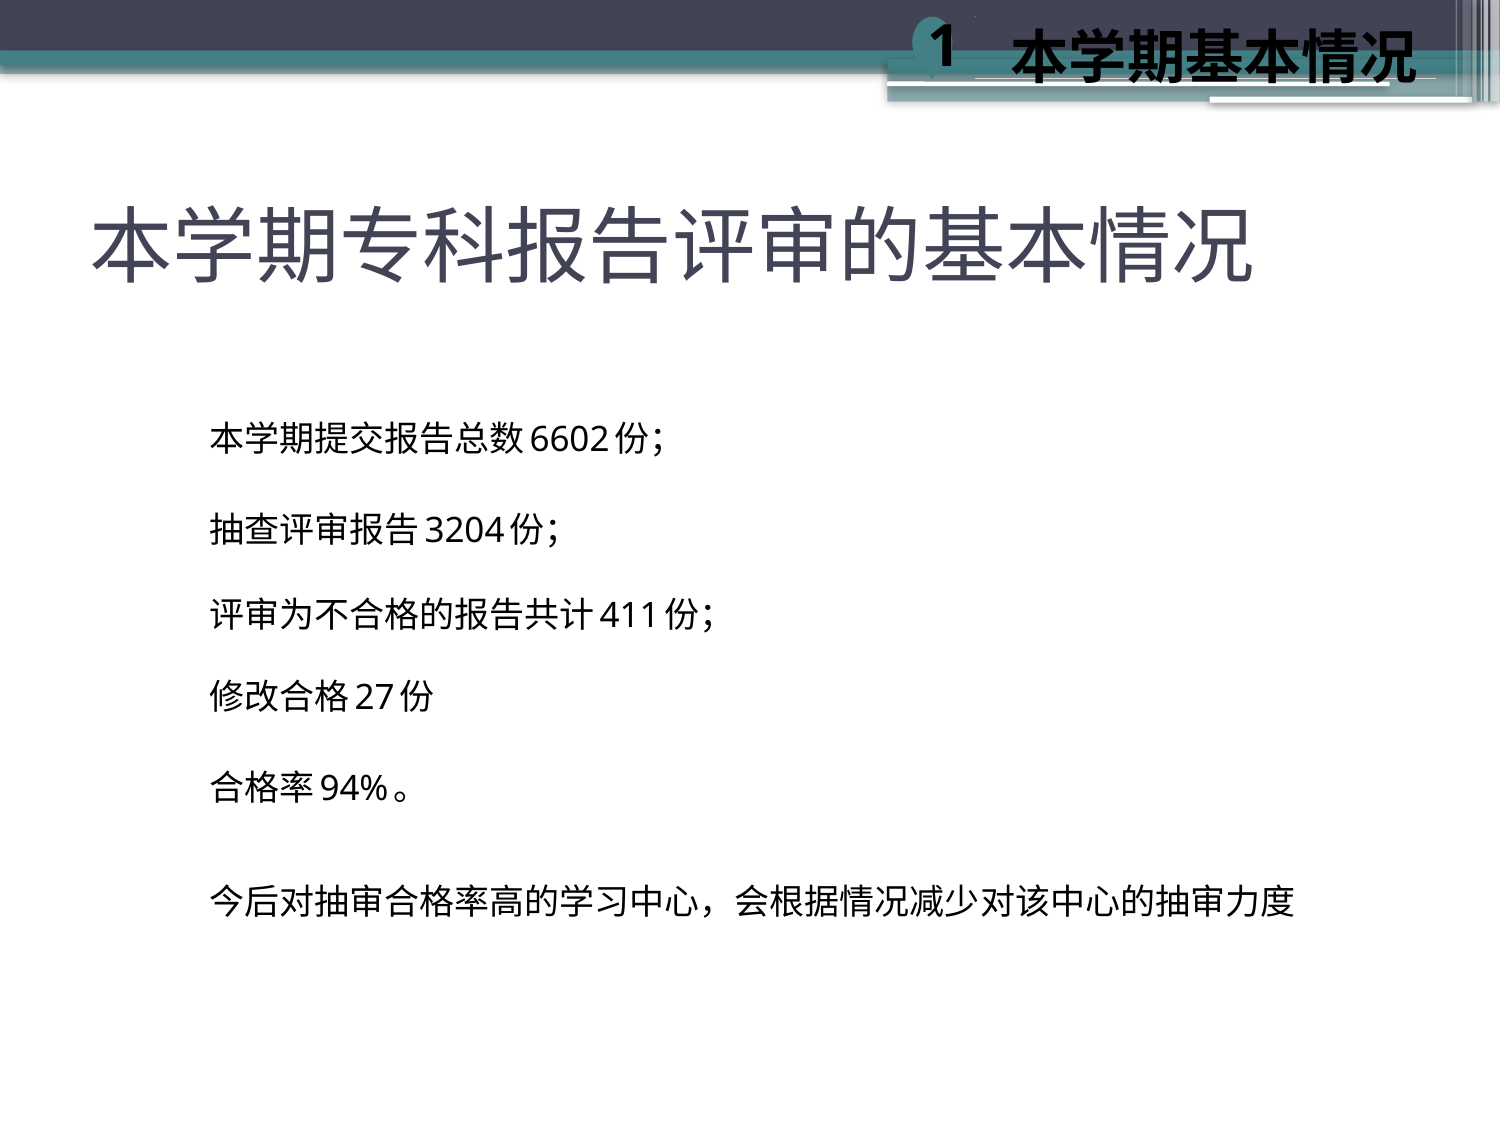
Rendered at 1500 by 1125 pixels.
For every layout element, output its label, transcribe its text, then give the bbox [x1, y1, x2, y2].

text_box 1 [912, 16, 953, 79]
list 本学期提交报告总数6602份； 抽查评审报告3204份； 评审为不合格的报告共计411份； 修改合格27份 合格率94%。 今后对抽审合格率高的学习中心，会根据情况减少对该中心的抽审力度 [194, 408, 1400, 938]
title 本学期专科报告评审的基本情况 [75, 155, 1425, 331]
